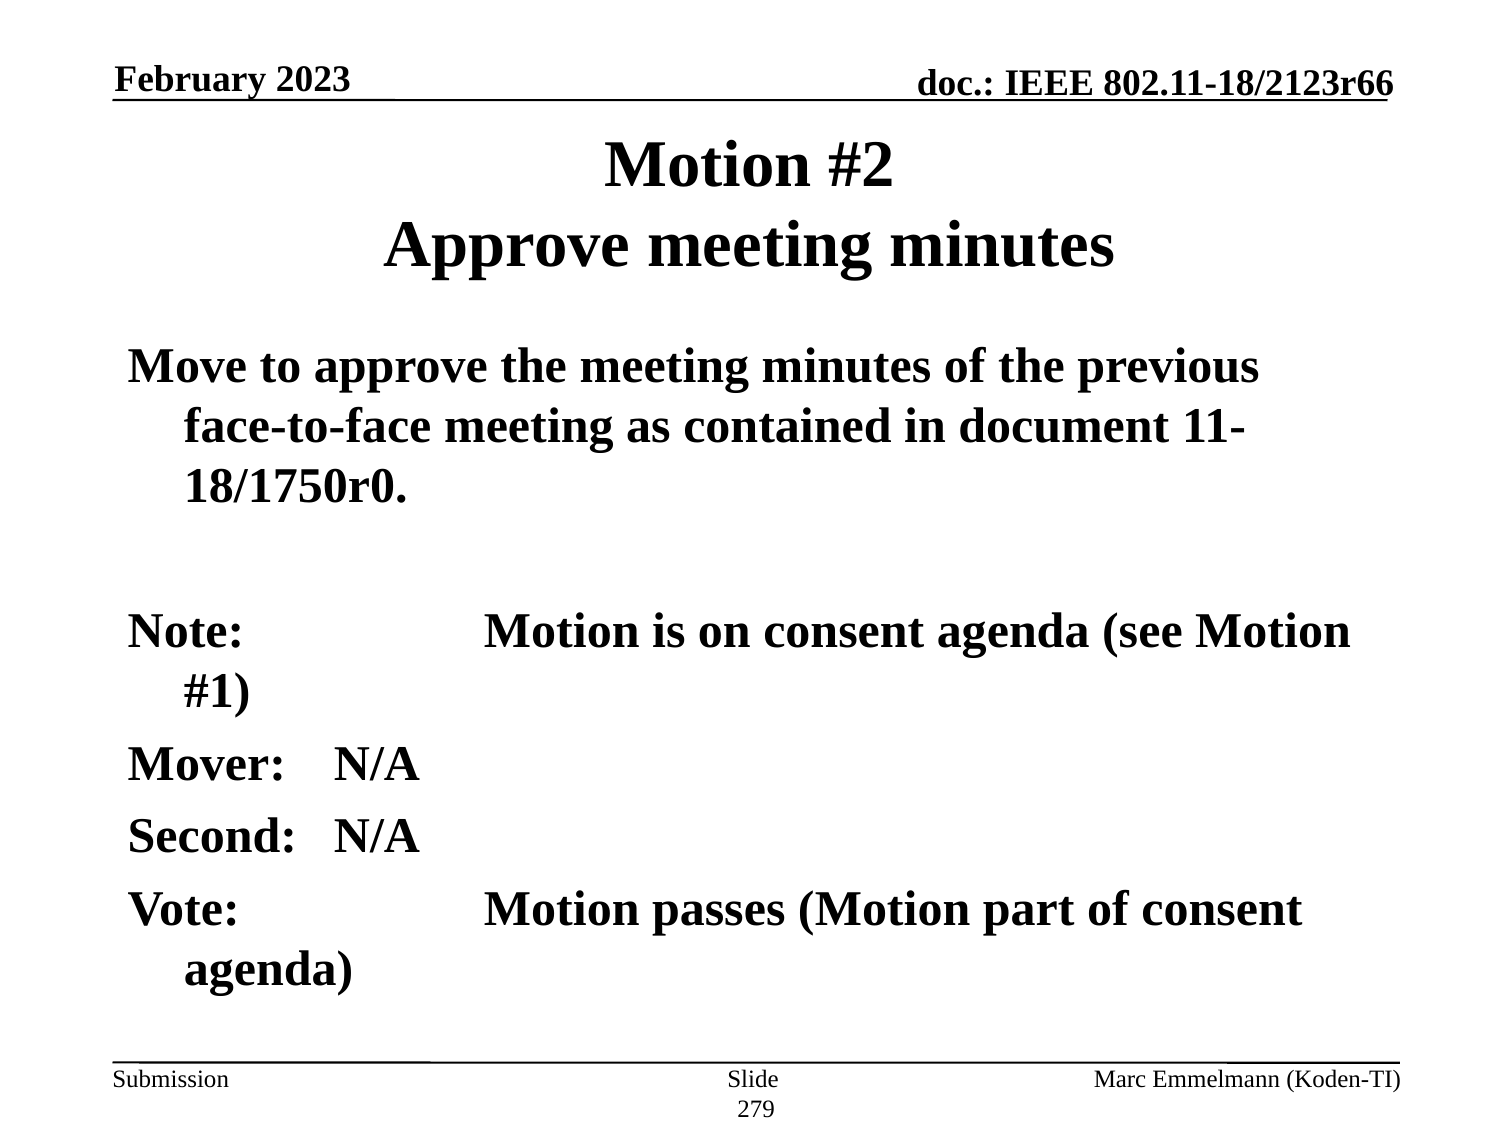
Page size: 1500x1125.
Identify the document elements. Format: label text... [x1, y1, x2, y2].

footer Marc Emmelmann (Koden-TI) [878, 1061, 1402, 1093]
list Move to approve the meeting minutes of the previous face-to-face meeting as contained in document 11-18/1750r0. Note: Motion is on consent agenda (see Motion #1) Mover: N/A Second: N/A Vote: Motion passes (Motion part of consent agenda) [112, 324, 1388, 1000]
slide_number Slide 279 [712, 1061, 800, 1123]
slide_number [114, 54, 423, 100]
title Motion #2 Approve meeting minutes [112, 112, 1388, 288]
